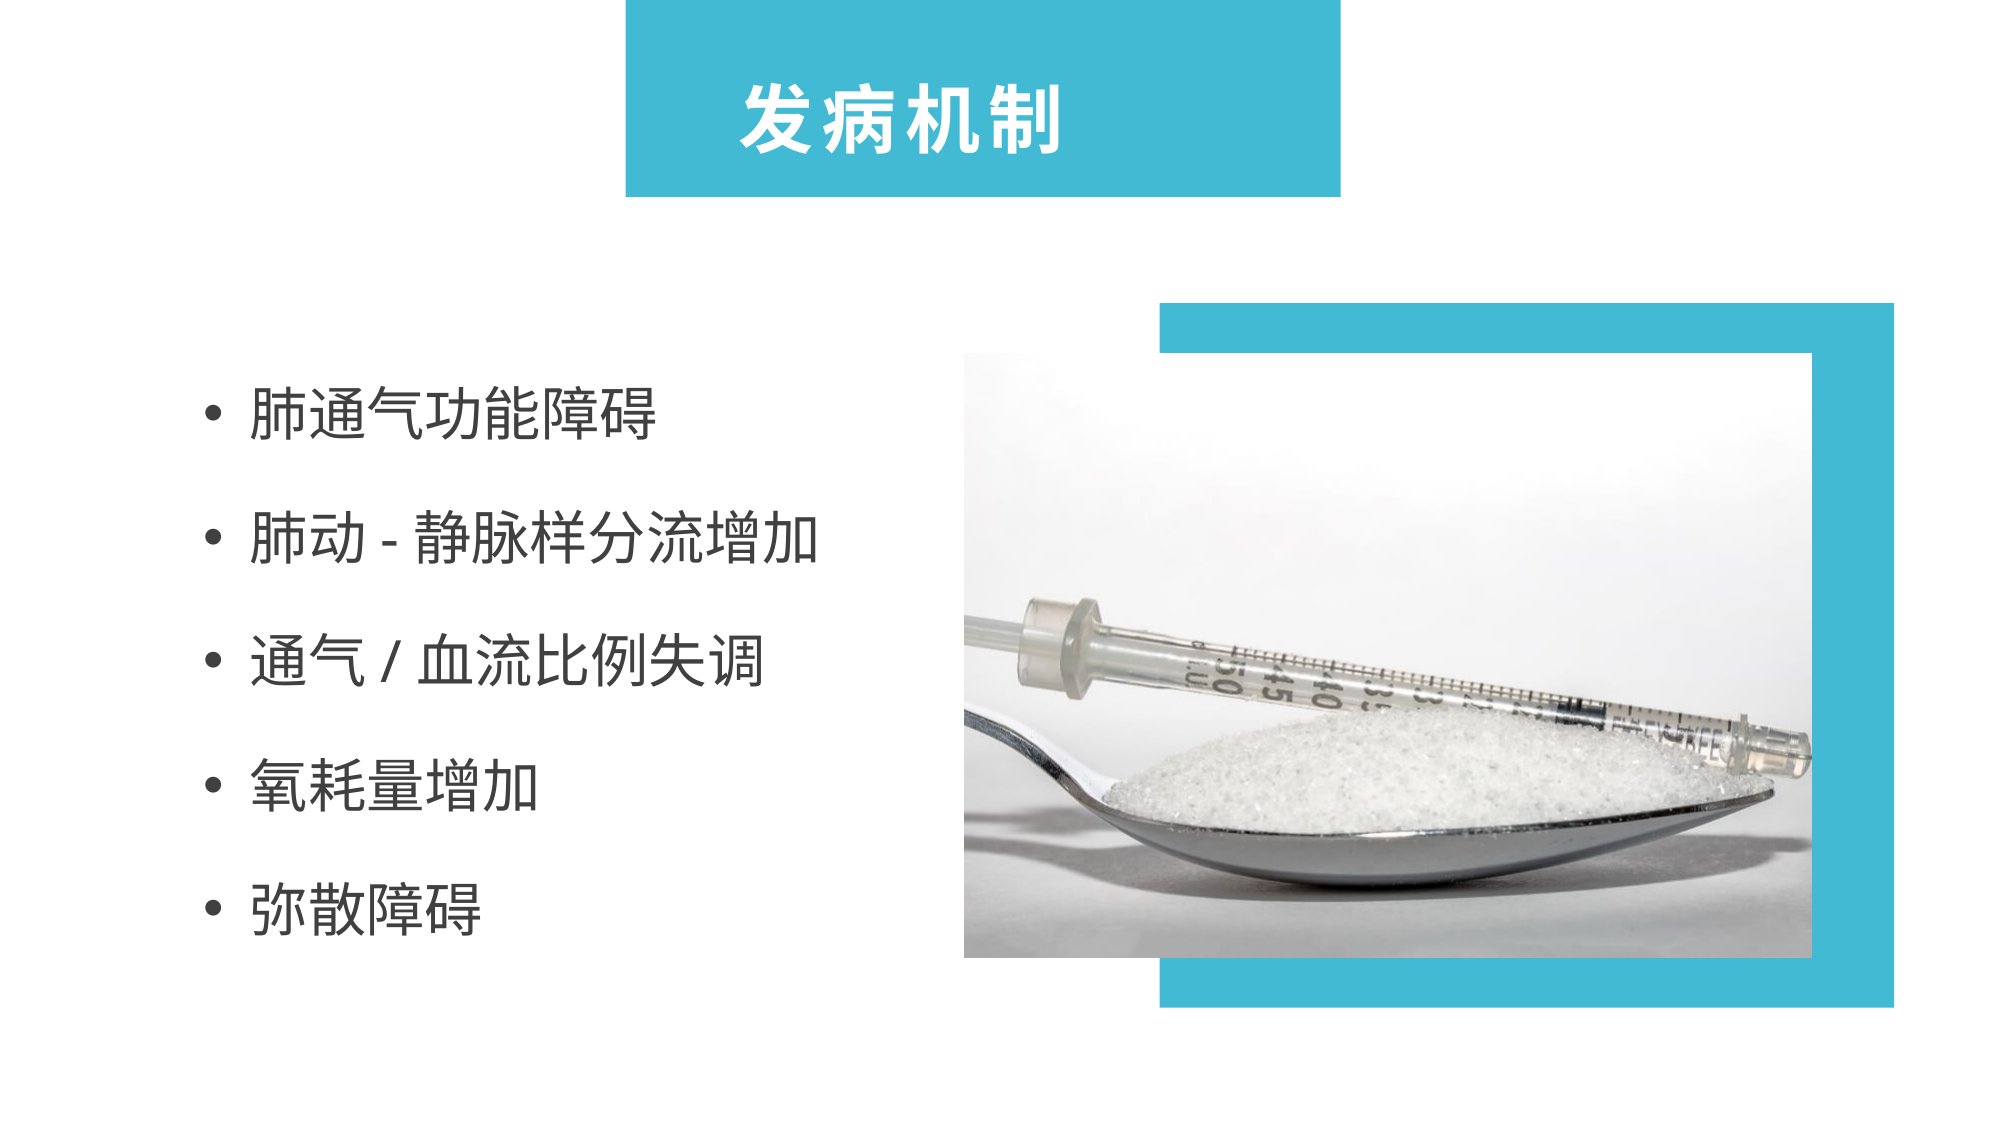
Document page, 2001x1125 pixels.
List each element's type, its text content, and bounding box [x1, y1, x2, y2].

text_box 肺动-静脉样分流增加 [188, 434, 874, 558]
text_box 发病机制 [723, 65, 1243, 171]
text_box [1159, 302, 1895, 1009]
text_box 肺通气功能障碍 [188, 311, 680, 434]
text_box [625, 0, 1342, 198]
picture [964, 353, 1812, 958]
text_box 氧耗量增加 [188, 740, 680, 806]
text_box 弥散障碍 [188, 806, 680, 989]
text_box 通气/血流比例失调 [188, 558, 904, 740]
